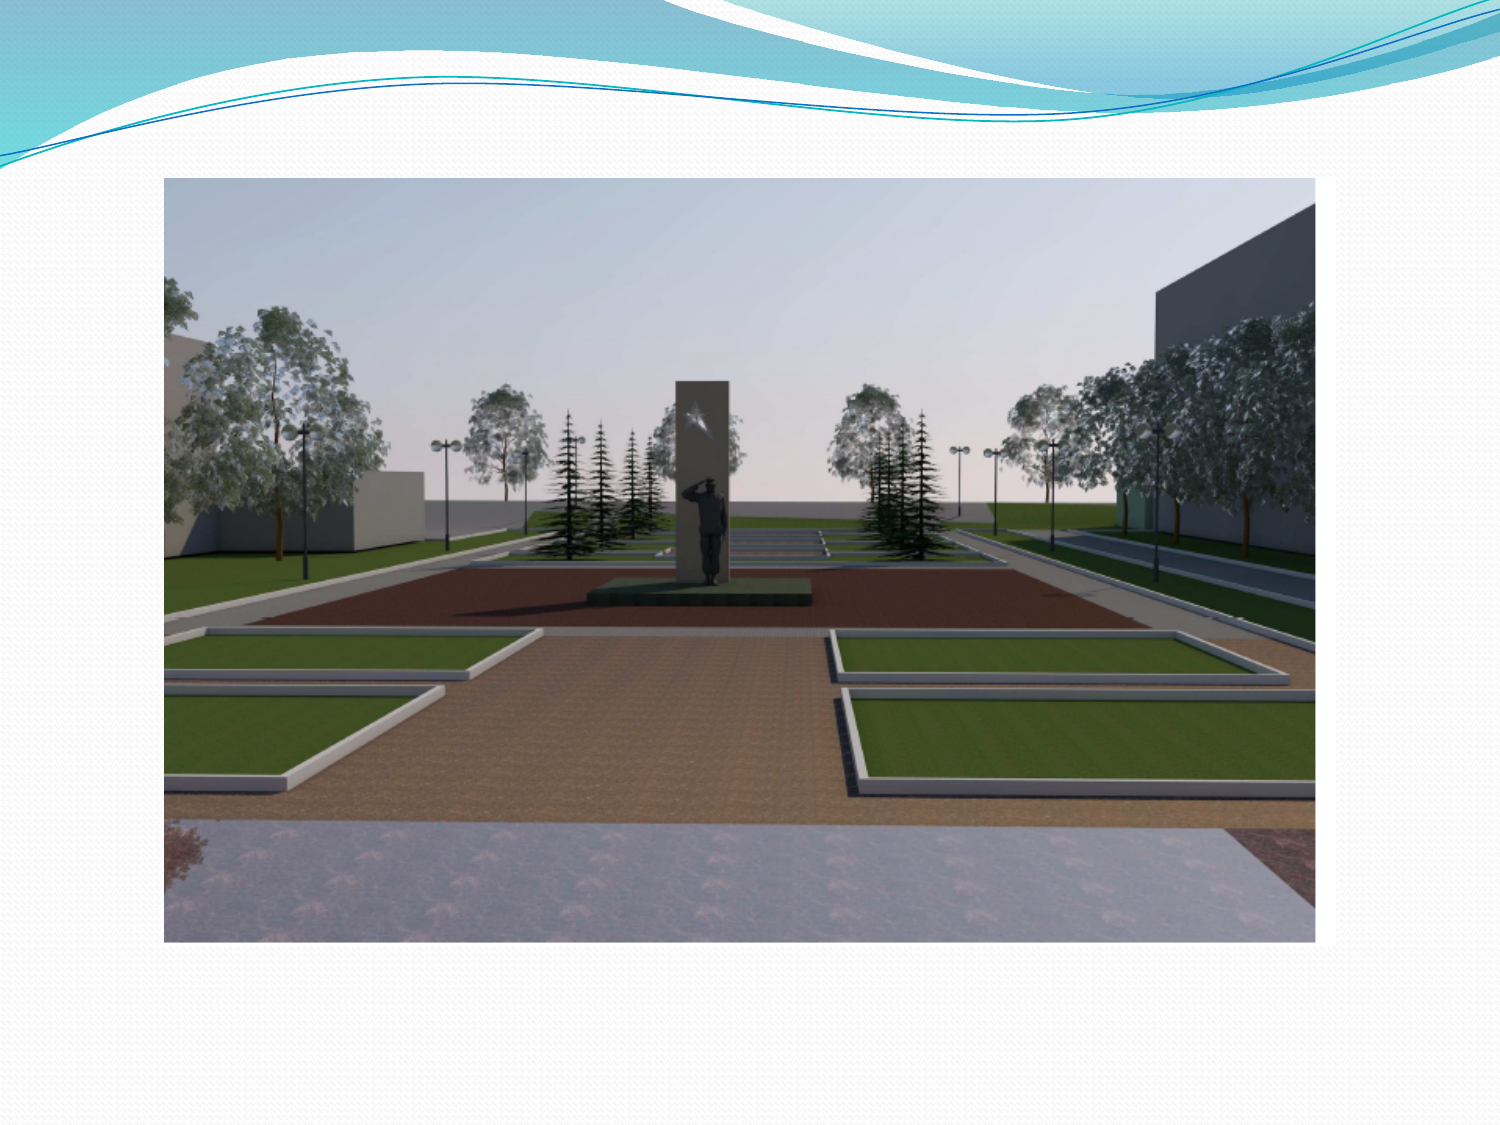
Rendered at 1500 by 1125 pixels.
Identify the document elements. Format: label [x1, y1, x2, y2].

picture [164, 178, 1336, 947]
